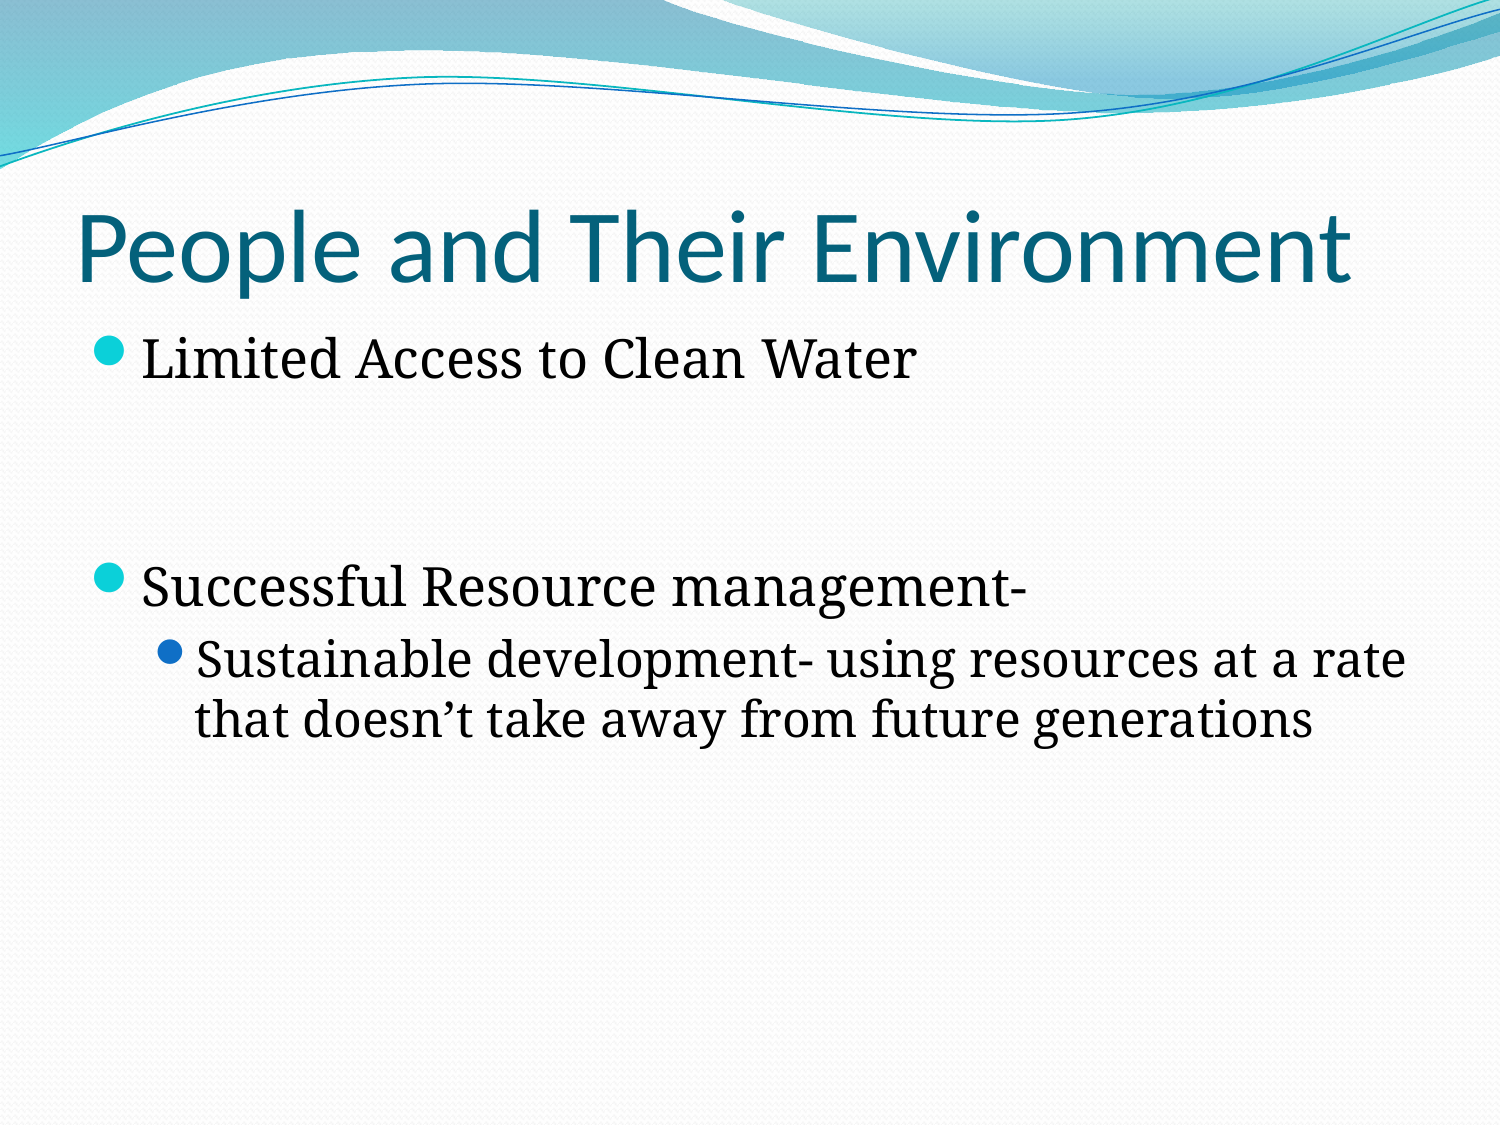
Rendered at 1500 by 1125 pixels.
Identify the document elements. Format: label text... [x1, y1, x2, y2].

list Limited Access to Clean Water Successful Resource management- Sustainable development- using resources at a rate that doesn’t take away from future generations [75, 317, 1425, 1038]
title People and Their Environment [75, 115, 1425, 303]
